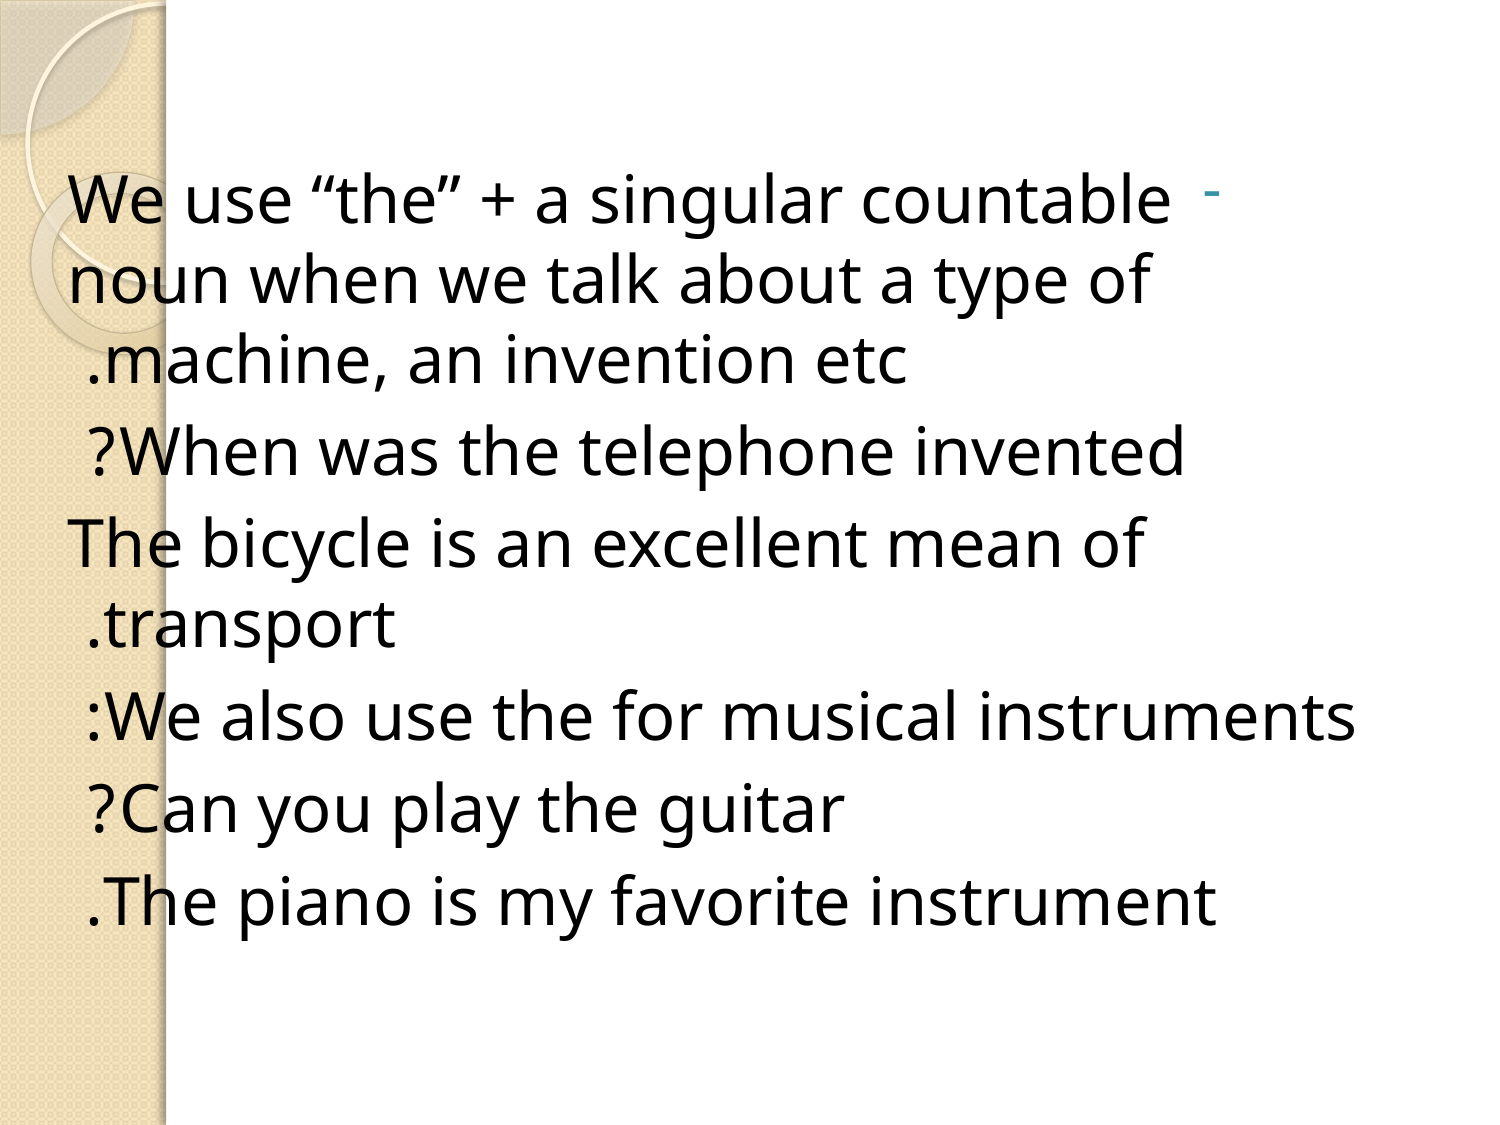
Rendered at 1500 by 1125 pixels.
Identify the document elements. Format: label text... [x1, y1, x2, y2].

list We use “the” + a singular countable noun when we talk about a type of machine, an invention etc. When was the telephone invented? The bicycle is an excellent mean of transport. We also use the for musical instruments: Can you play the guitar? The piano is my favorite instrument. [53, 149, 1425, 1005]
